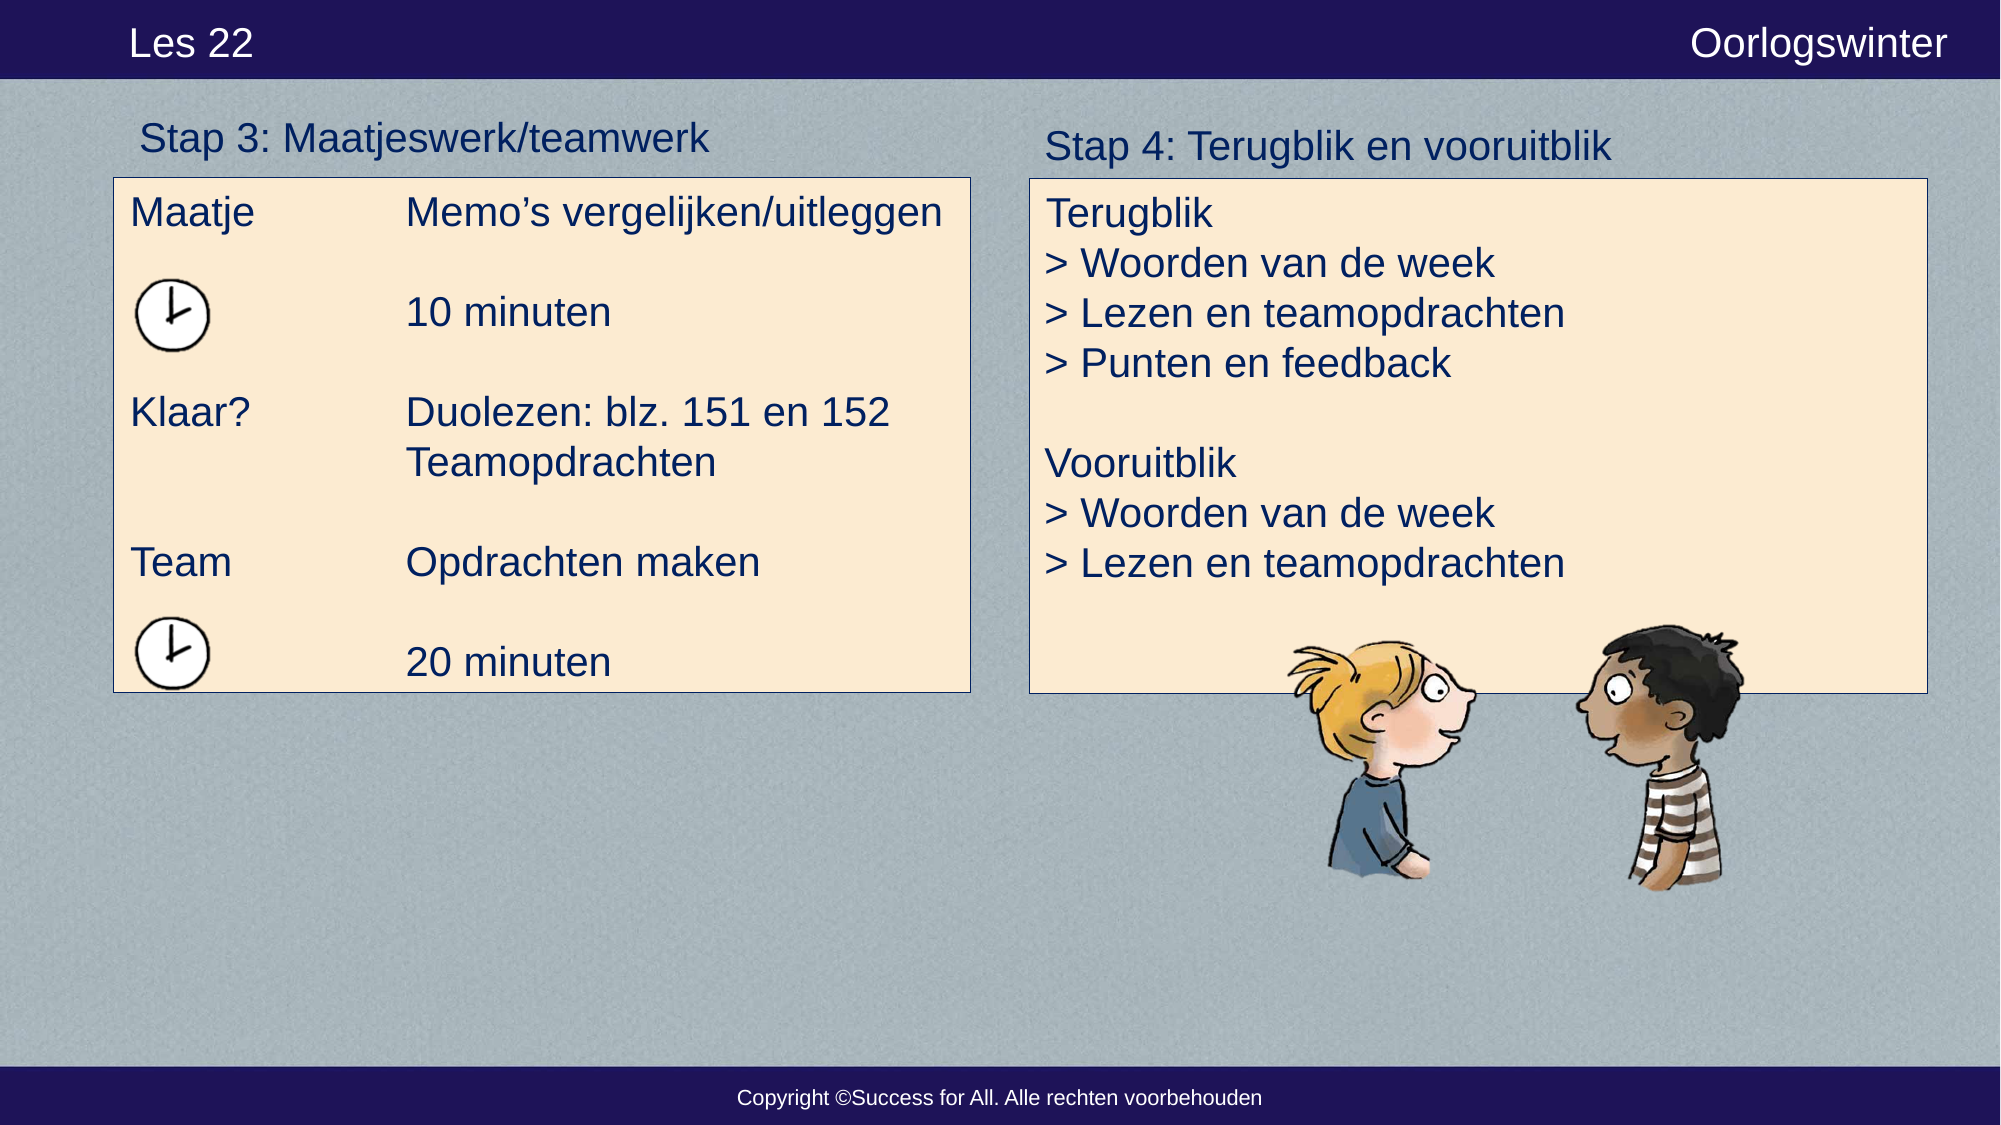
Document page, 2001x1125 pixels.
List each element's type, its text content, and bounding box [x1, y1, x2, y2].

text_box Stap 3: Maatjeswerk/teamwerk [124, 103, 917, 169]
text_box Terugblik > Woorden van de week > Lezen en teamopdrachten > Punten en feedback Vooruitblik > Woorden van de week > Lezen en teamopdrachten [1029, 178, 1928, 694]
text_box Les 22 [114, 8, 354, 73]
text_box Maatje Memo’s vergelijken/uitleggen 10 minuten Klaar? Duolezen: blz. 151 en 152 Teamopdrachten Team Opdrachten maken 20 minuten [113, 177, 971, 693]
text_box Oorlogswinter [786, 8, 1963, 73]
text_box Stap 4: Terugblik en vooruitblik [1029, 111, 1822, 177]
picture [0, 0, 2001, 1125]
text_box Copyright ©Success for All. Alle rechten voorbehouden [0, 1076, 2000, 1125]
